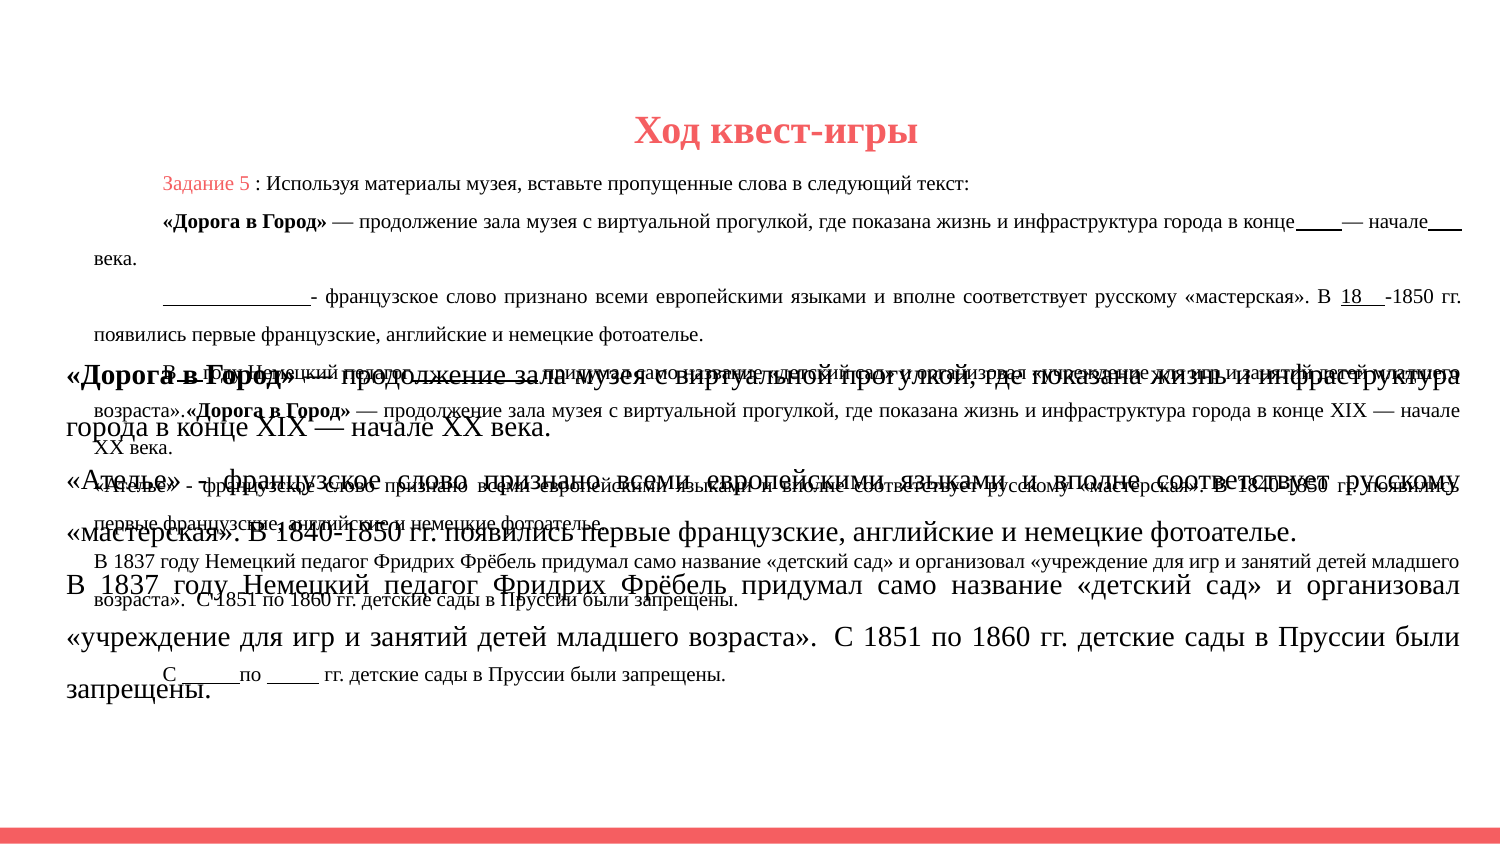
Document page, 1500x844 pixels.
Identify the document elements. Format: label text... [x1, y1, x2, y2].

list Задание 5 : Используя материалы музея, вставьте пропущенные слова в следующий текст: «Дорога в Город» — продолжение зала музея с виртуальной прогулкой, где показана жизнь и инфраструктура города в конце — начале века. - французское слово признано всеми европейскими языками и вполне соответствует русскому «мастерская». В 18 -1850 гг. появились первые французские, английские и немецкие фотоателье. В году Немецкий педагог придумал само название «детский сад» и организовал «учреждение для игр и занятий детей младшего возраста».«Дорога в Город» — продолжение зала музея с виртуальной прогулкой, где показана жизнь и инфраструктура города в конце XIX — начале XX века. «Ателье» - французское слово признано всеми европейскими языками и вполне соответствует русскому «мастерская». В 1840-1850 гг. появились первые французские, английские и немецкие фотоателье. В 1837 году Немецкий педагог Фридрих Фрёбель придумал само название «детский сад» и организовал «учреждение для игр и занятий детей младшего возраста». С 1851 по 1860 гг. детские сады в Пруссии были запрещены. С по гг. детские сады в Пруссии были запрещены. [79, 141, 1477, 322]
text_box «Дорога в Город» — продолжение зала музея с виртуальной прогулкой, где показана жизнь и инфраструктура города в конце XIX — начале XX века. «Ателье» - французское слово признано всеми европейскими языками и вполне соответствует русскому «мастерская». В 1840-1850 гг. появились первые французские, английские и немецкие фотоателье. В 1837 году Немецкий педагог Фридрих Фрёбель придумал само название «детский сад» и организовал «учреждение для игр и занятий детей младшего возраста». С 1851 по 1860 гг. детские сады в Пруссии были запрещены. [51, 322, 1477, 720]
title Ход квест-игры [51, 64, 1449, 167]
